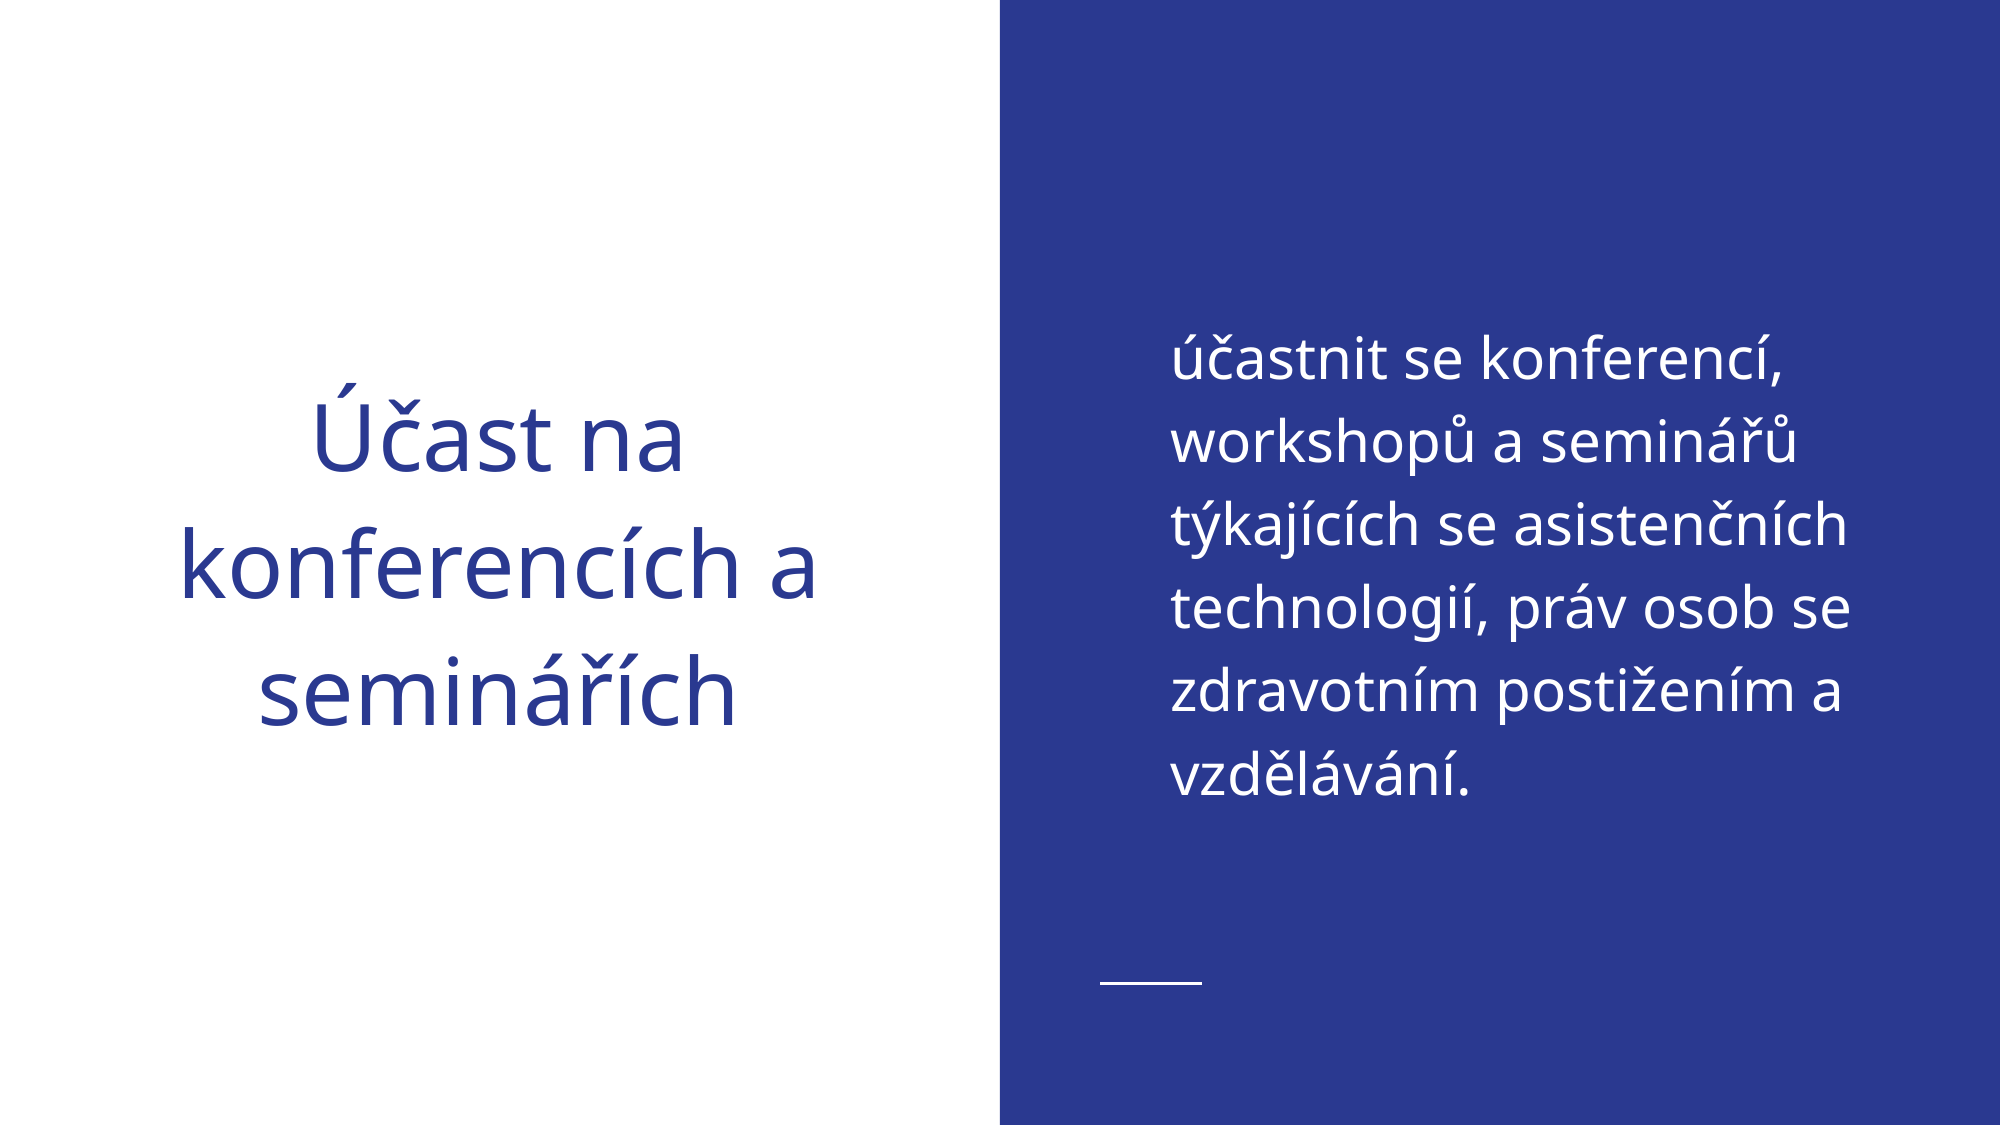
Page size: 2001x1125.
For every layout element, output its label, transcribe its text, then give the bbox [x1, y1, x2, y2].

title Účast na konferencích a seminářích [56, 364, 942, 761]
list účastnit se konferencí, workshopů a seminářů týkajících se asistenčních technologií, práv osob se zdravotním postižením a vzdělávání. [1080, 158, 1920, 967]
